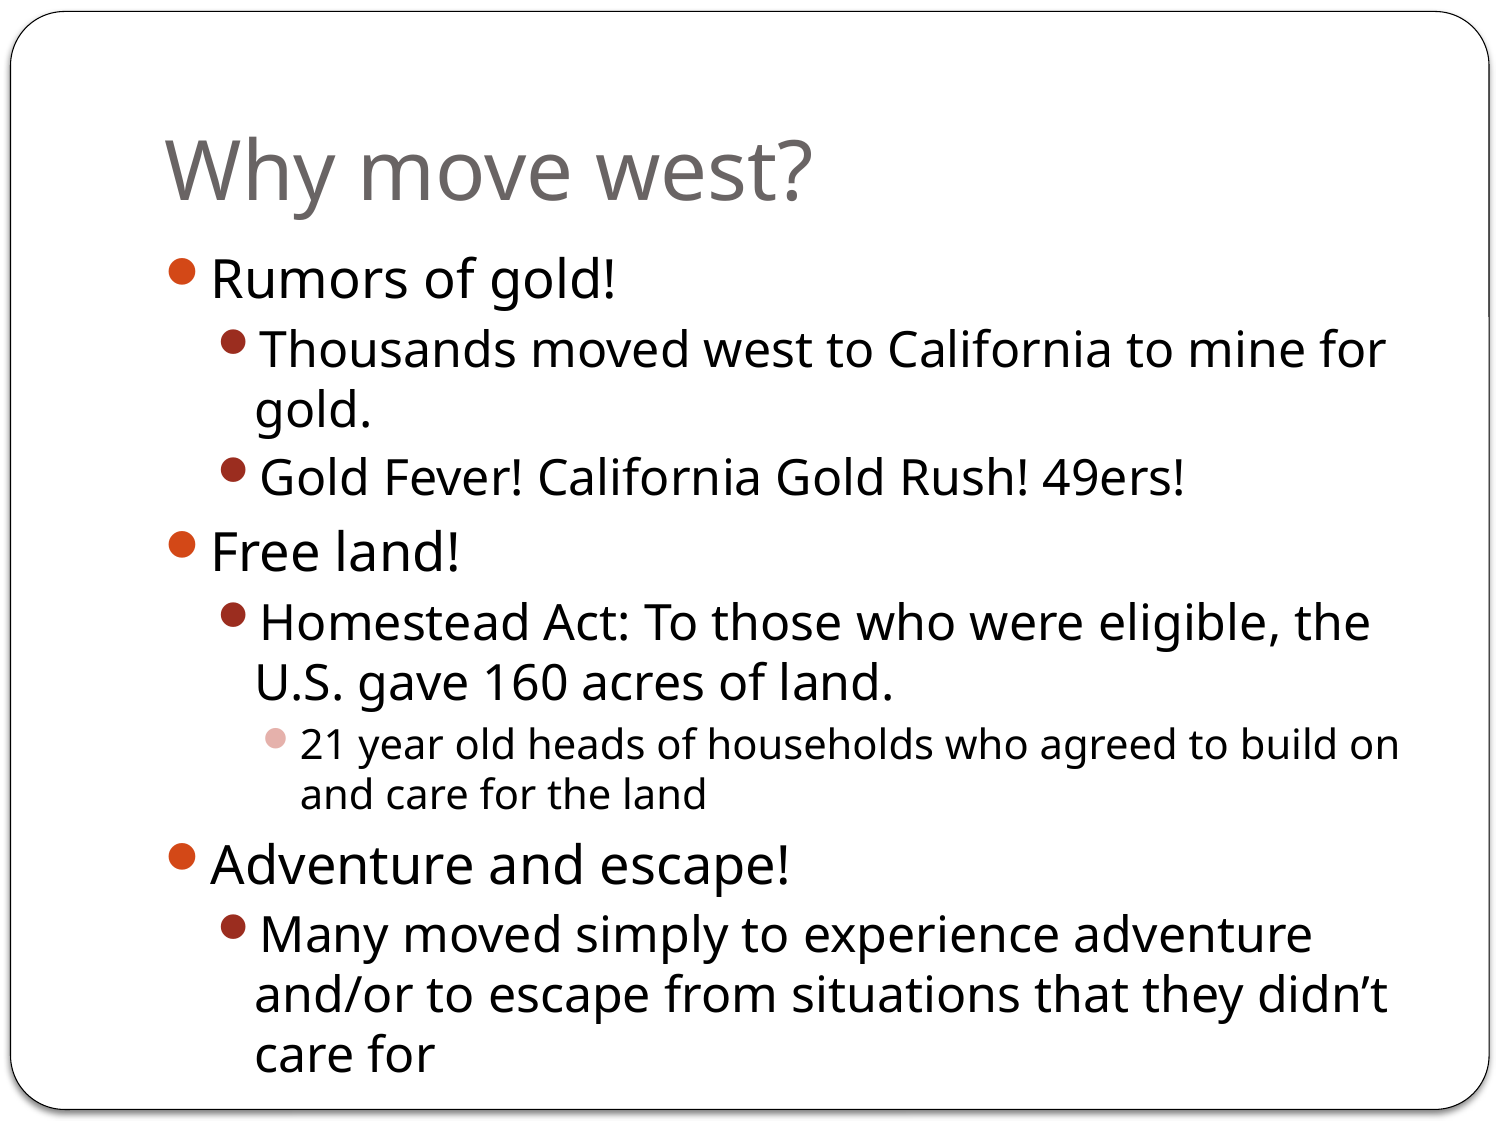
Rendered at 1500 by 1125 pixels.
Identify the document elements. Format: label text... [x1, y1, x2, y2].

list Rumors of gold! Thousands moved west to California to mine for gold. Gold Fever! California Gold Rush! 49ers! Free land! Homestead Act: To those who were eligible, the U.S. gave 160 acres of land. 21 year old heads of households who agreed to build on and care for the land Adventure and escape! Many moved simply to experience adventure and/or to escape from situations that they didn’t care for [150, 237, 1425, 988]
title Why move west? [150, 45, 1425, 233]
